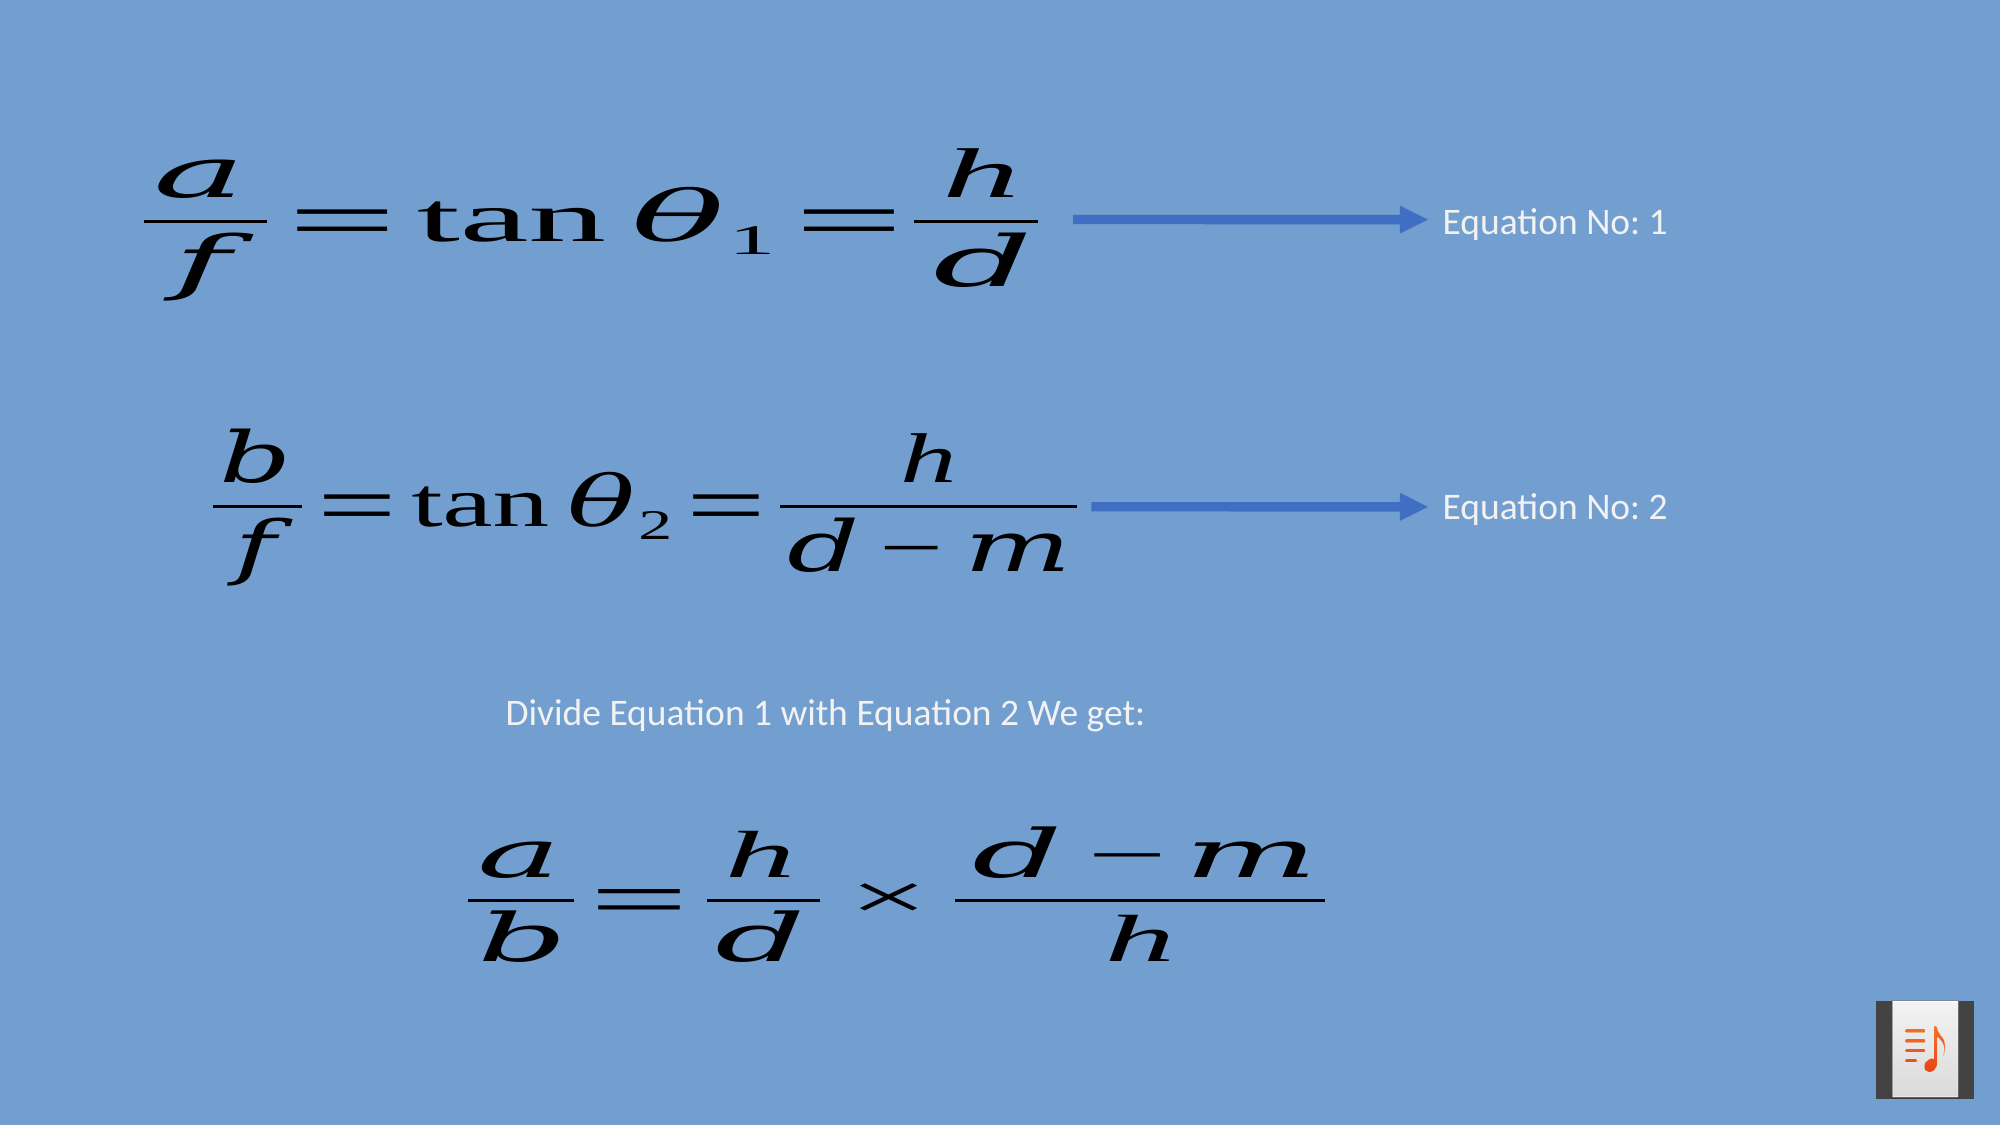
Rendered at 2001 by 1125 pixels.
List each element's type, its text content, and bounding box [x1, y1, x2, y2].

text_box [1874, 999, 1976, 1101]
text_box Equation No: 2 [1428, 474, 1696, 534]
text_box Divide Equation 1 with Equation 2 We get: [490, 680, 1286, 740]
text_box Equation No: 1 [1428, 189, 1696, 249]
text_box [1091, 500, 1428, 514]
text_box [1073, 213, 1428, 226]
